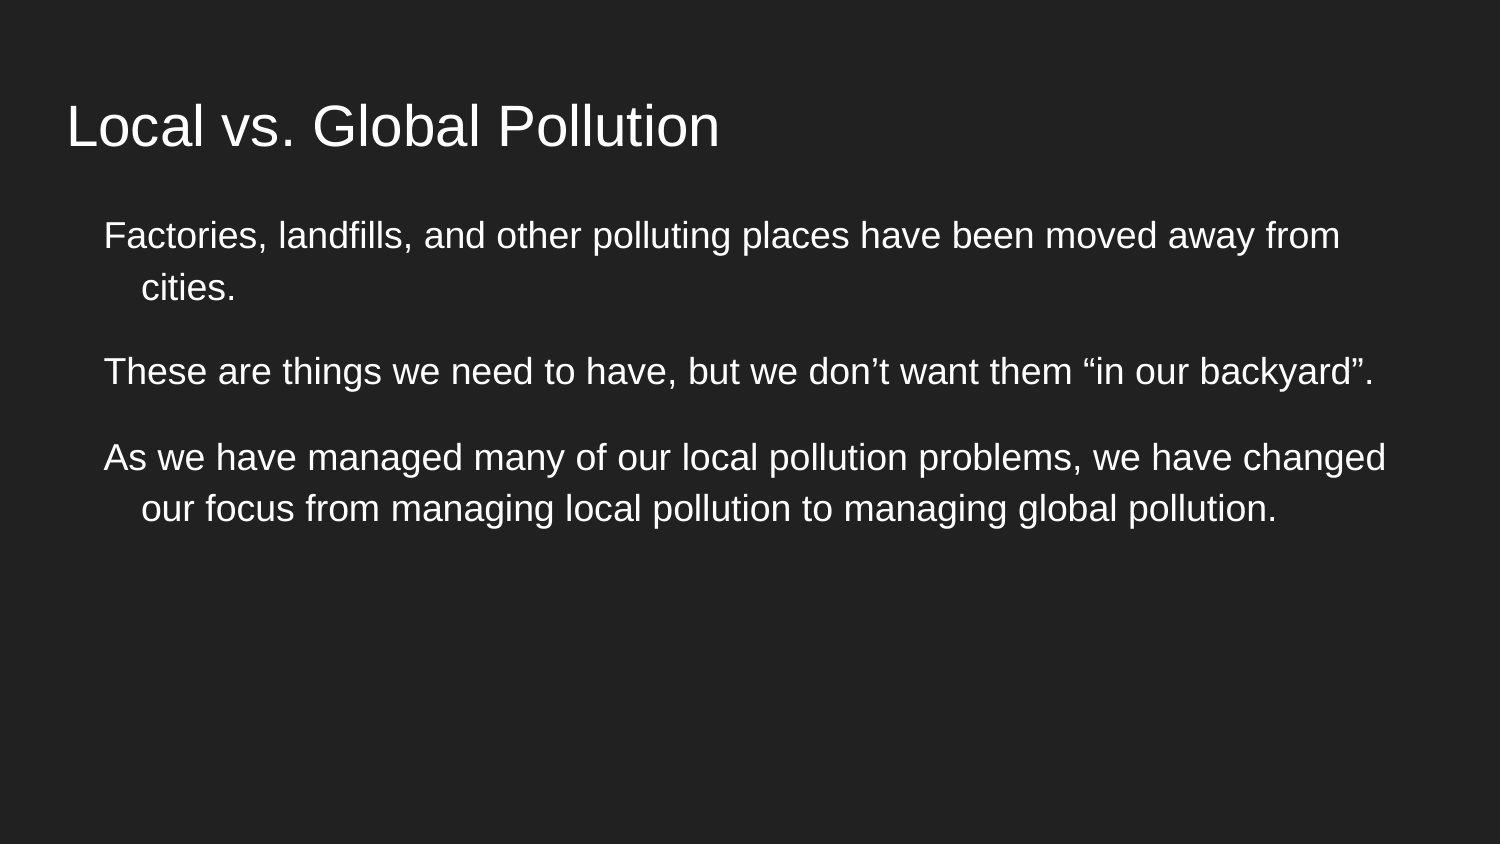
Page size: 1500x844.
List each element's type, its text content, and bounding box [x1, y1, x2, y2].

list Factories, landfills, and other polluting places have been moved away from cities. These are things we need to have, but we don’t want them “in our backyard”. As we have managed many of our local pollution problems, we have changed our focus from managing local pollution to managing global pollution. [51, 189, 1449, 750]
title Local vs. Global Pollution [51, 72, 1449, 167]
